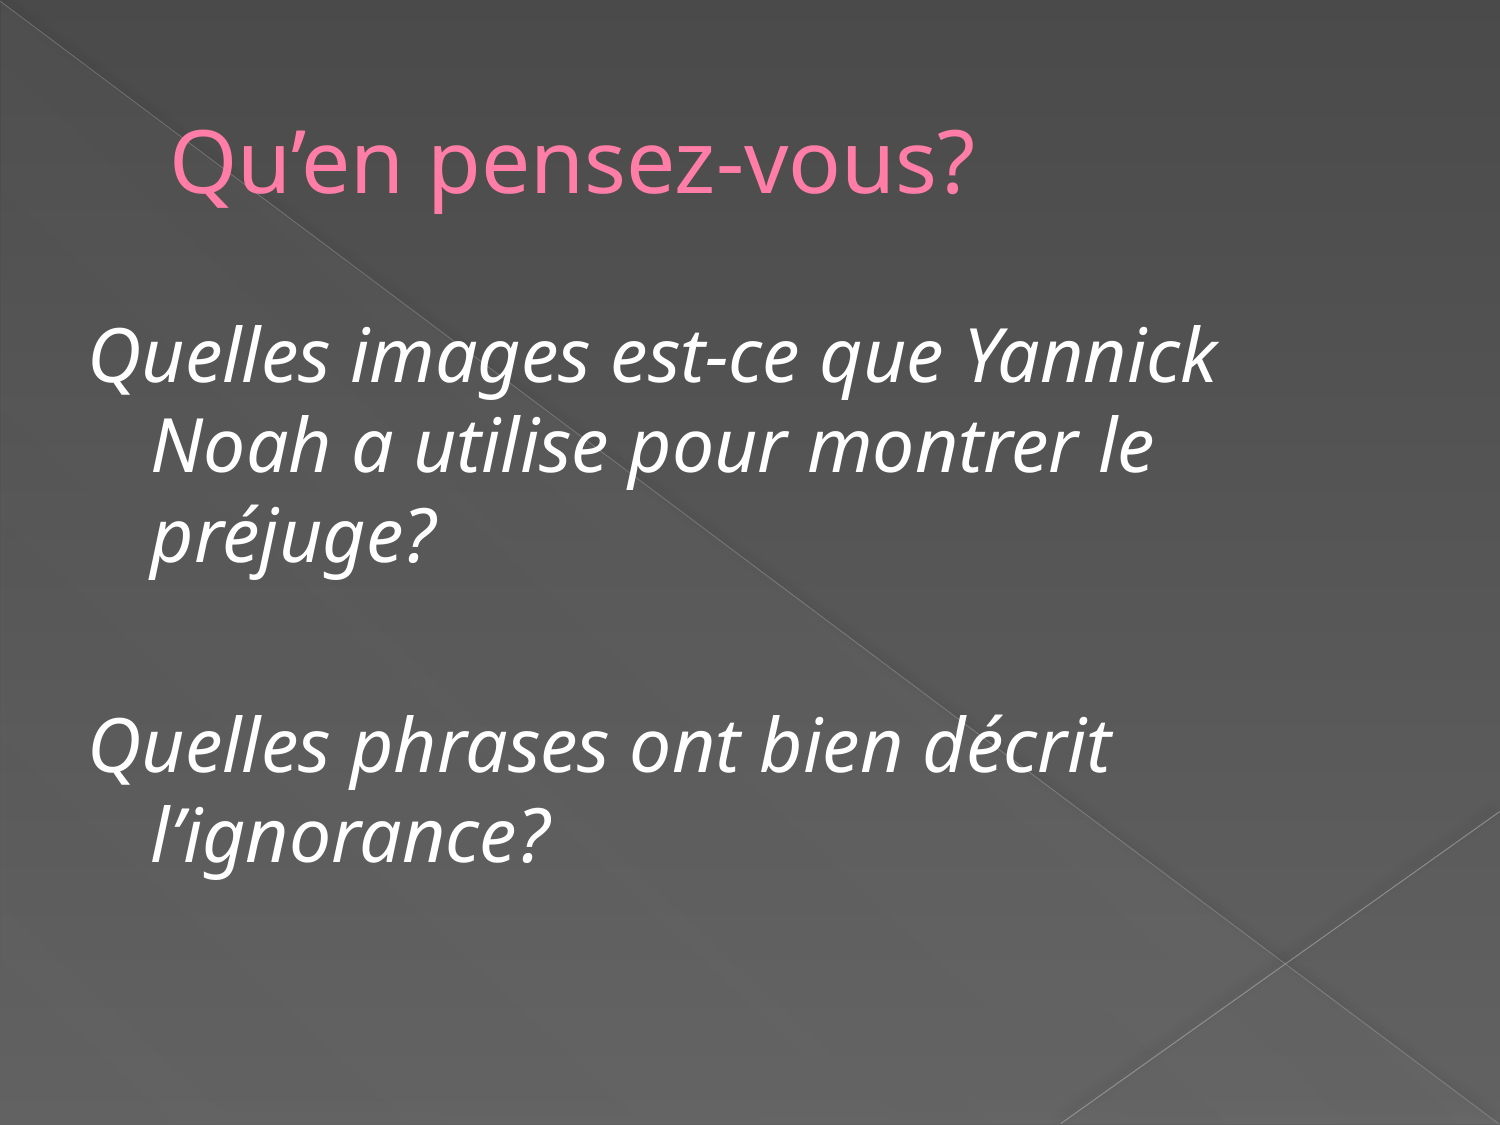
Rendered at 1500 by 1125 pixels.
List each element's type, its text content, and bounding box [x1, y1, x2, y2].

list Quelles images est-ce que Yannick Noah a utilise pour montrer le préjuge? Quelles phrases ont bien décrit l’ignorance? [62, 299, 1413, 968]
title Qu’en pensez-vous? [75, 43, 1425, 274]
